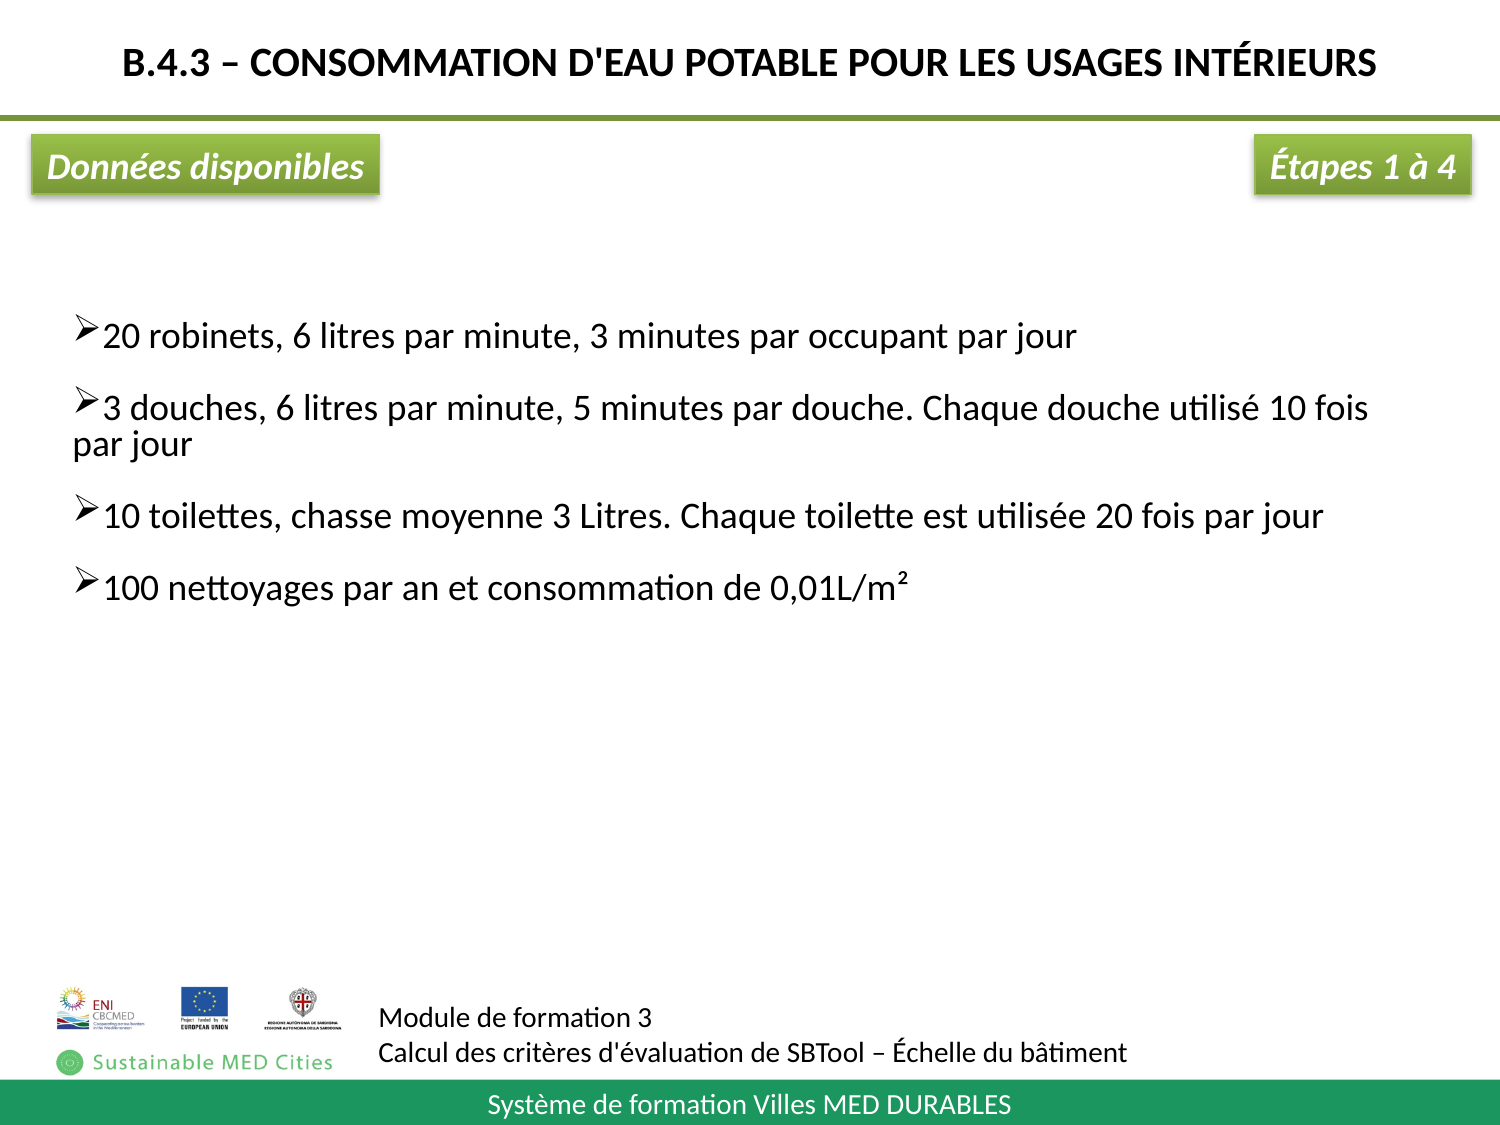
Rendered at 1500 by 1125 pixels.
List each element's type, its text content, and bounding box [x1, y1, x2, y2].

text_box Étapes 1 à 4 [1254, 134, 1472, 195]
list 20 robinets, 6 litres par minute, 3 minutes par occupant par jour 3 douches, 6 litres par minute, 5 minutes par douche. Chaque douche utilisé 10 fois par jour 10 toilettes, chasse moyenne 3 Litres. Chaque toilette est utilisée 20 fois par jour 100 nettoyages par an et consommation de 0,01L/m² [57, 267, 1408, 923]
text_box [0, 972, 1500, 1125]
text_box Données disponibles [31, 134, 380, 195]
title B.4.3 – CONSOMMATION D'EAU POTABLE POUR LES USAGES INTÉRIEURS [0, 0, 1500, 121]
